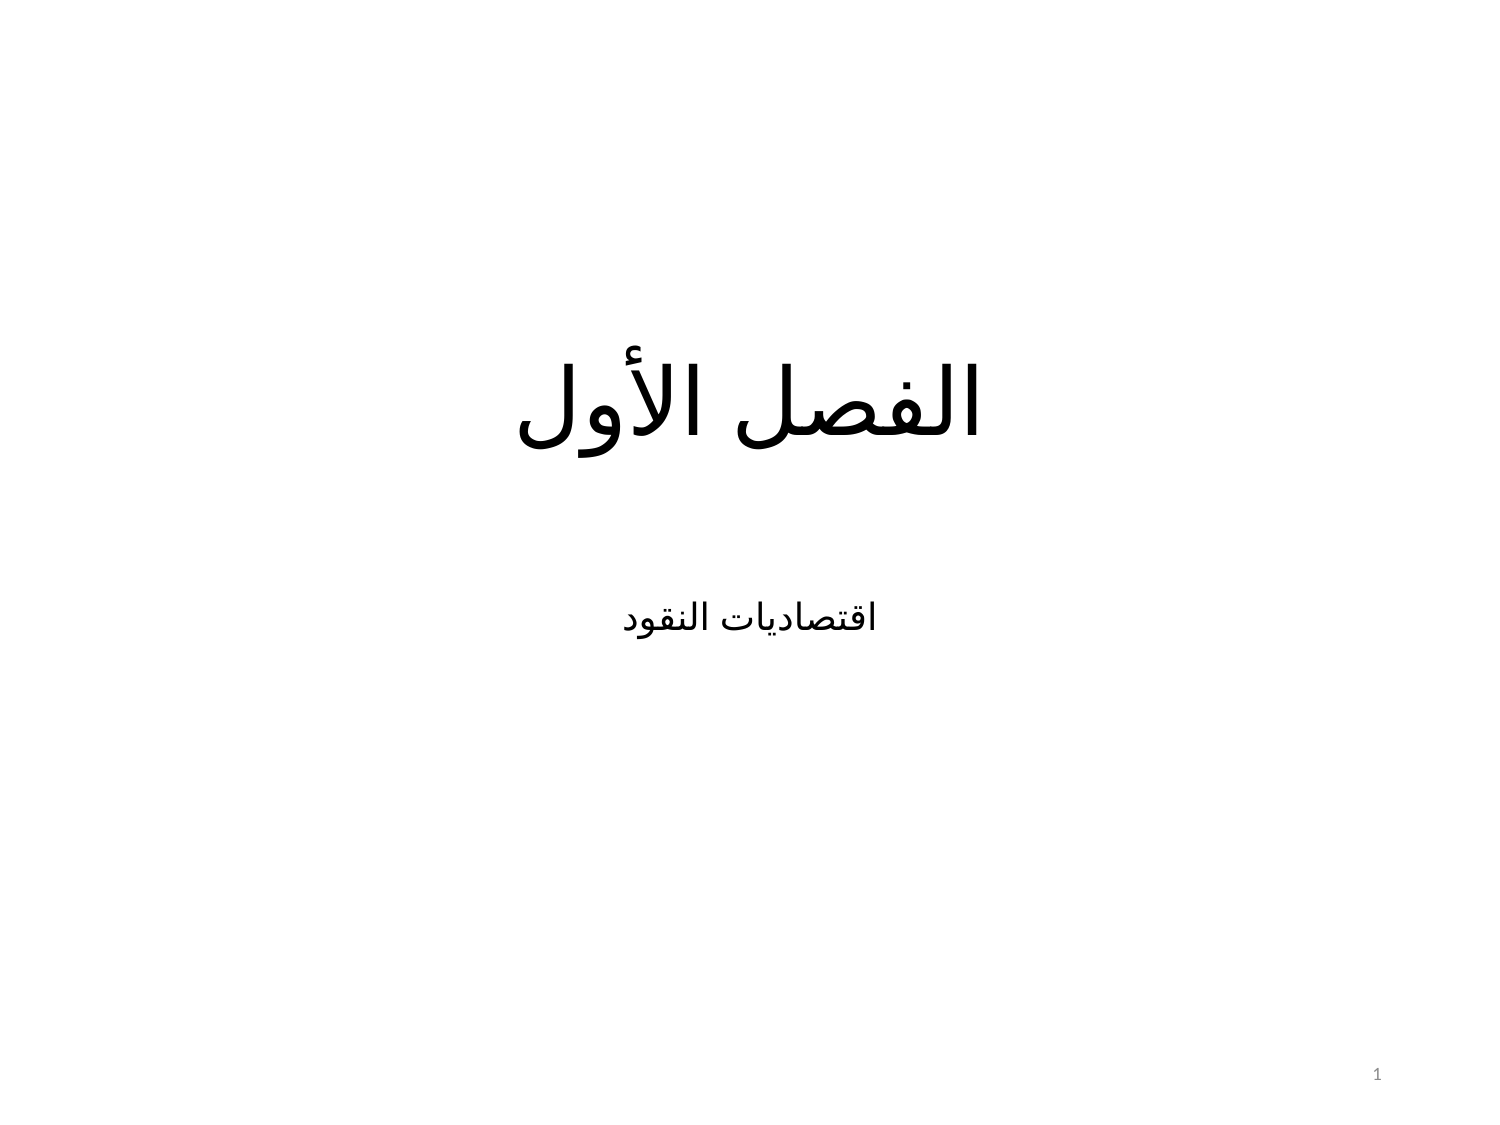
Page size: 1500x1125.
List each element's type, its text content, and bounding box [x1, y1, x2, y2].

title الفصل الأول [187, 184, 1313, 576]
slide_number 1 [1059, 1042, 1397, 1103]
subtitle اقتصاديات النقود [187, 590, 1313, 863]
